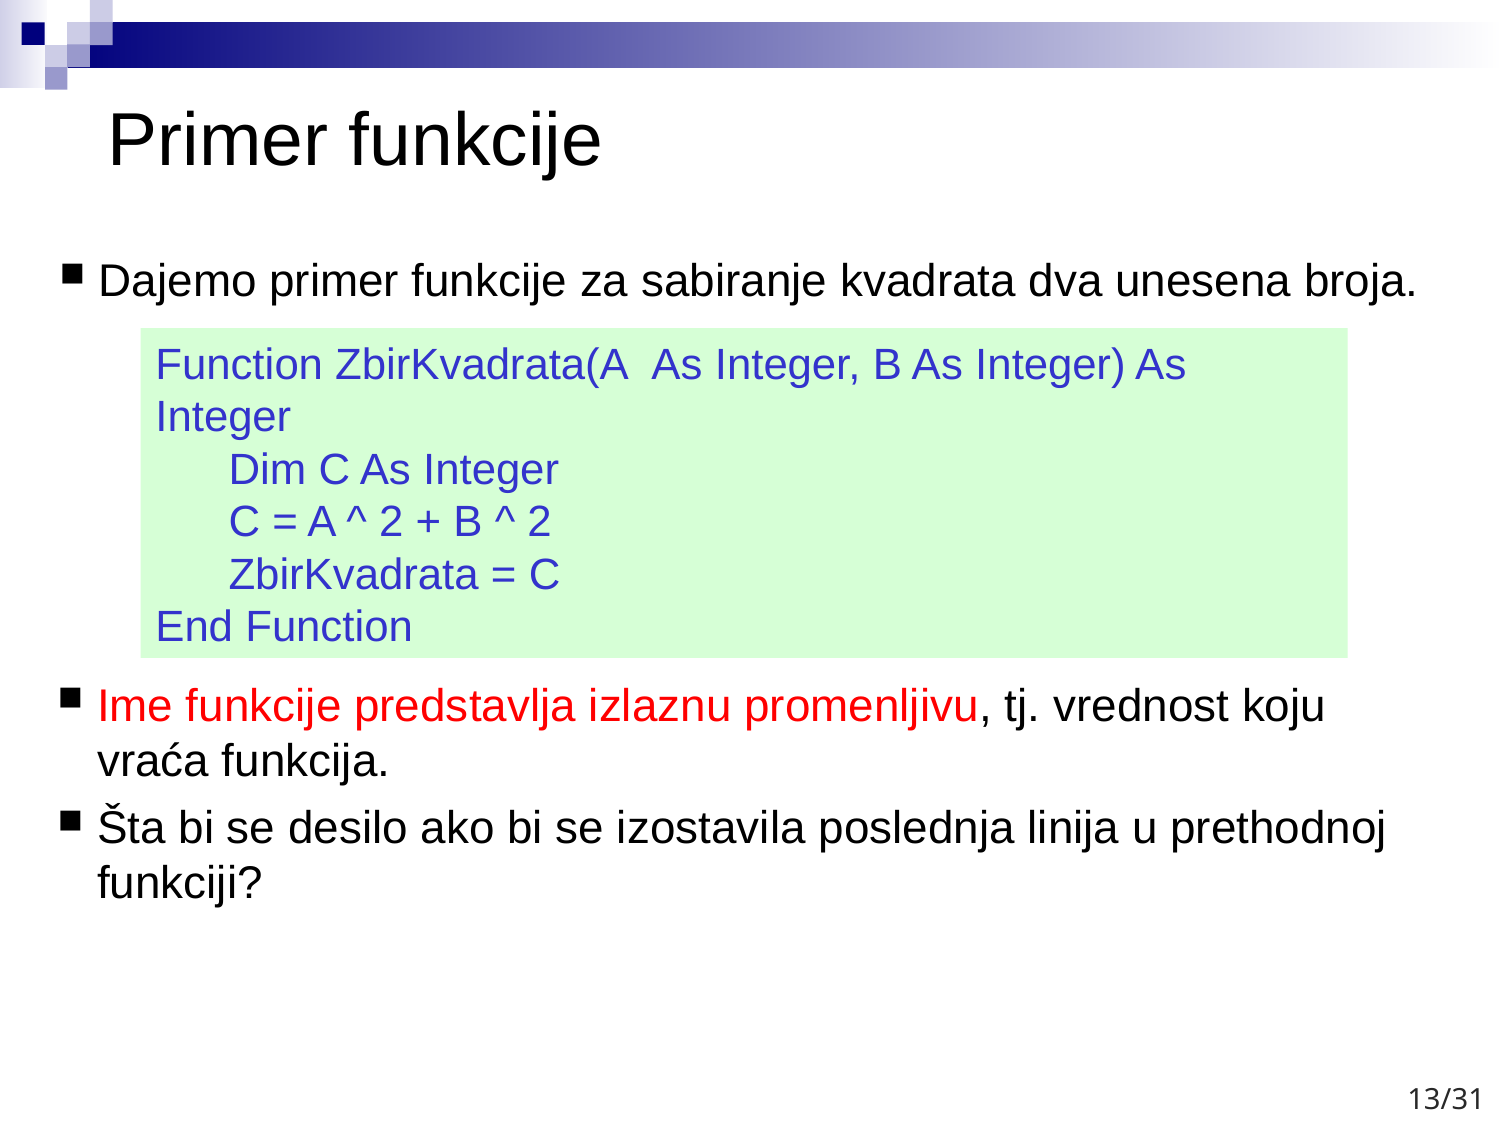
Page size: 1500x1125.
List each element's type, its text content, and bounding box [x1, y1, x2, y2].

list Dajemo primer funkcije za sabiranje kvadrata dva unesena broja. [50, 243, 1454, 329]
text_box Ime funkcije predstavlja izlaznu promenljivu, tj. vrednost koju vraća funkcija. Šta bi se desilo ako bi se izostavila poslednja linija u prethodnoj funkciji? [42, 667, 1442, 916]
title Primer funkcije [92, 75, 633, 197]
text_box 13/31 [1374, 1072, 1500, 1123]
text_box Function ZbirKvadrata(A As Integer, B As Integer) As Integer Dim C As Integer C = A ^ 2 + B ^ 2 ZbirKvadrata = C End Function [140, 328, 1348, 658]
